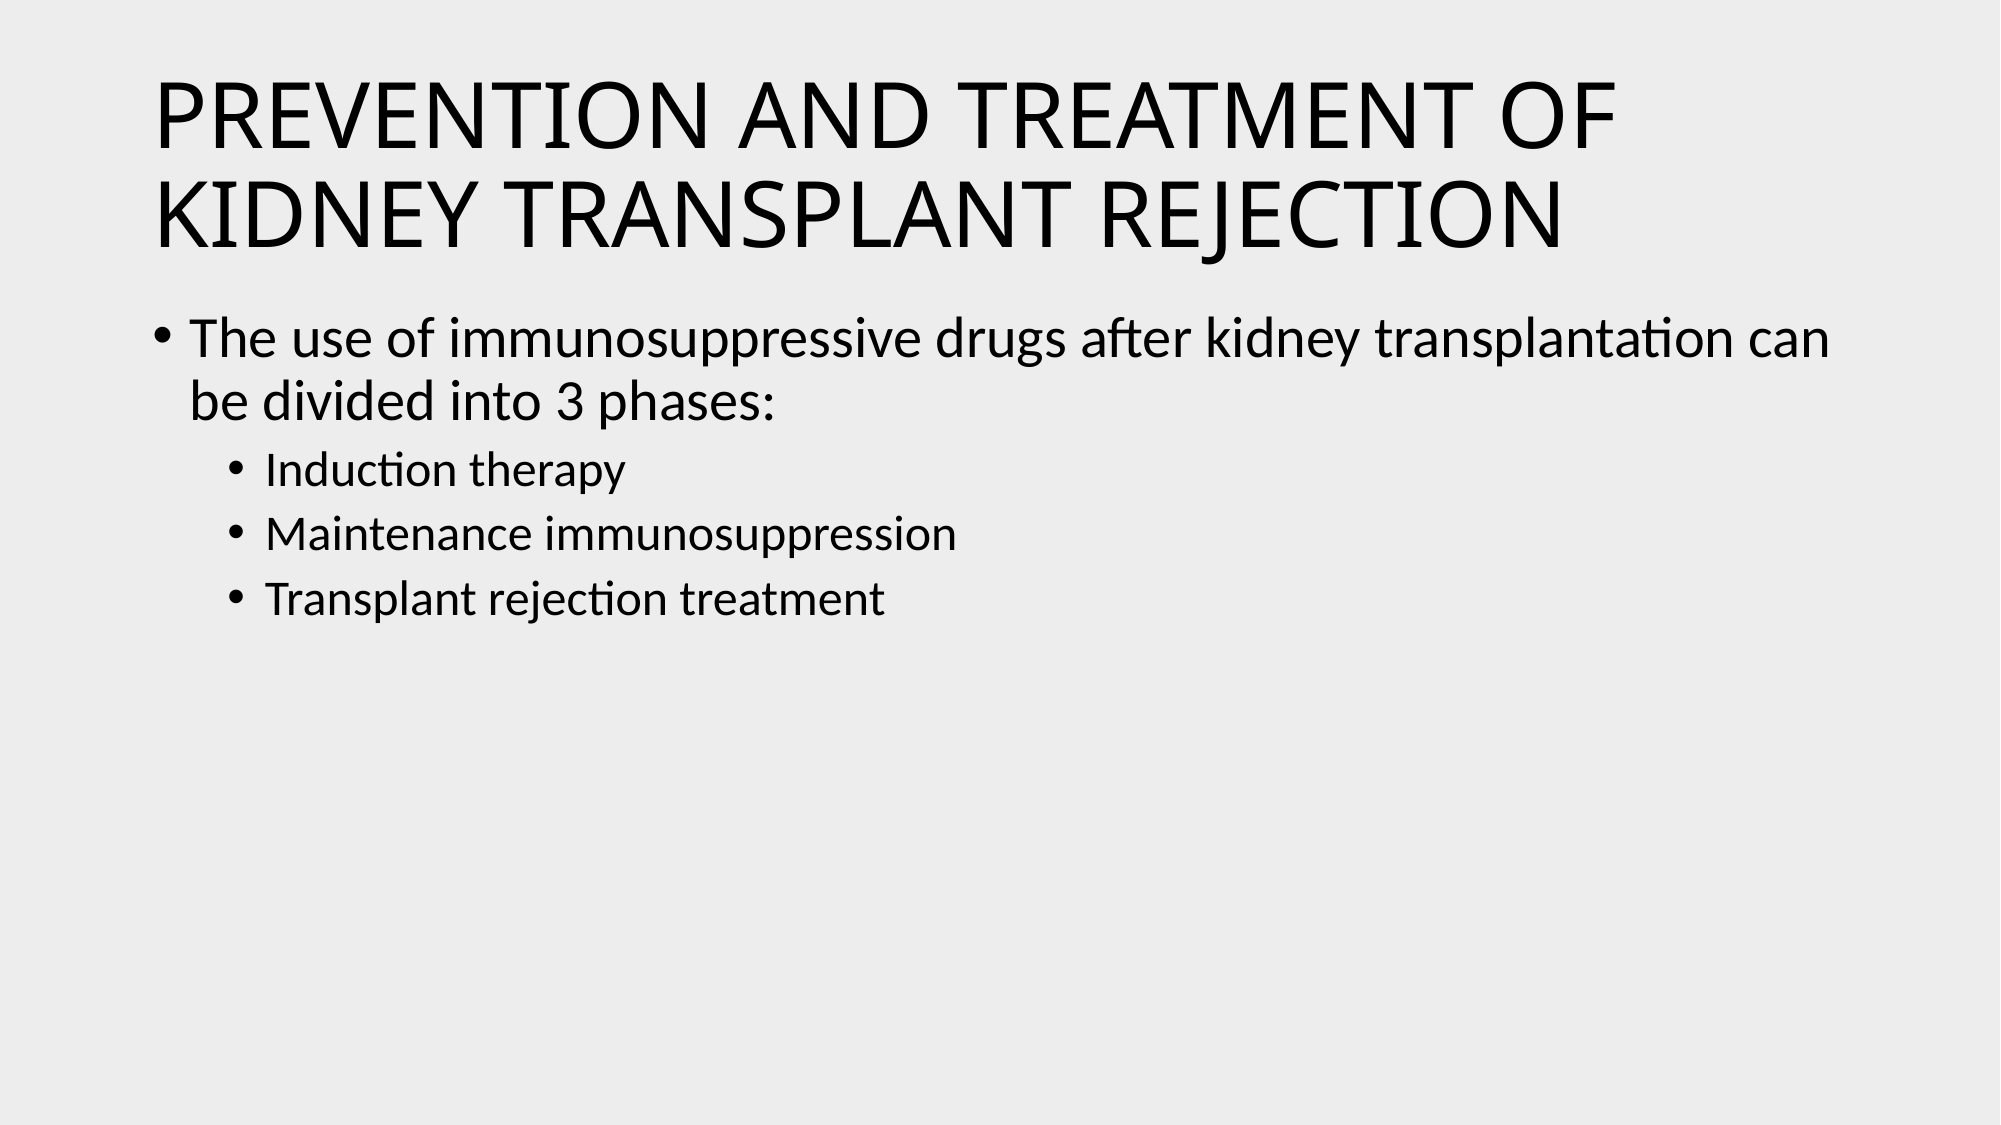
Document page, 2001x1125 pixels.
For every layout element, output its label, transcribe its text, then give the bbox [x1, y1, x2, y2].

title PREVENTION AND TREATMENT OF KIDNEY TRANSPLANT REJECTION [137, 59, 1863, 278]
list The use of immunosuppressive drugs after kidney transplantation can be divided into 3 phases: Induction therapy Maintenance immunosuppression Transplant rejection treatment [137, 299, 1863, 1014]
